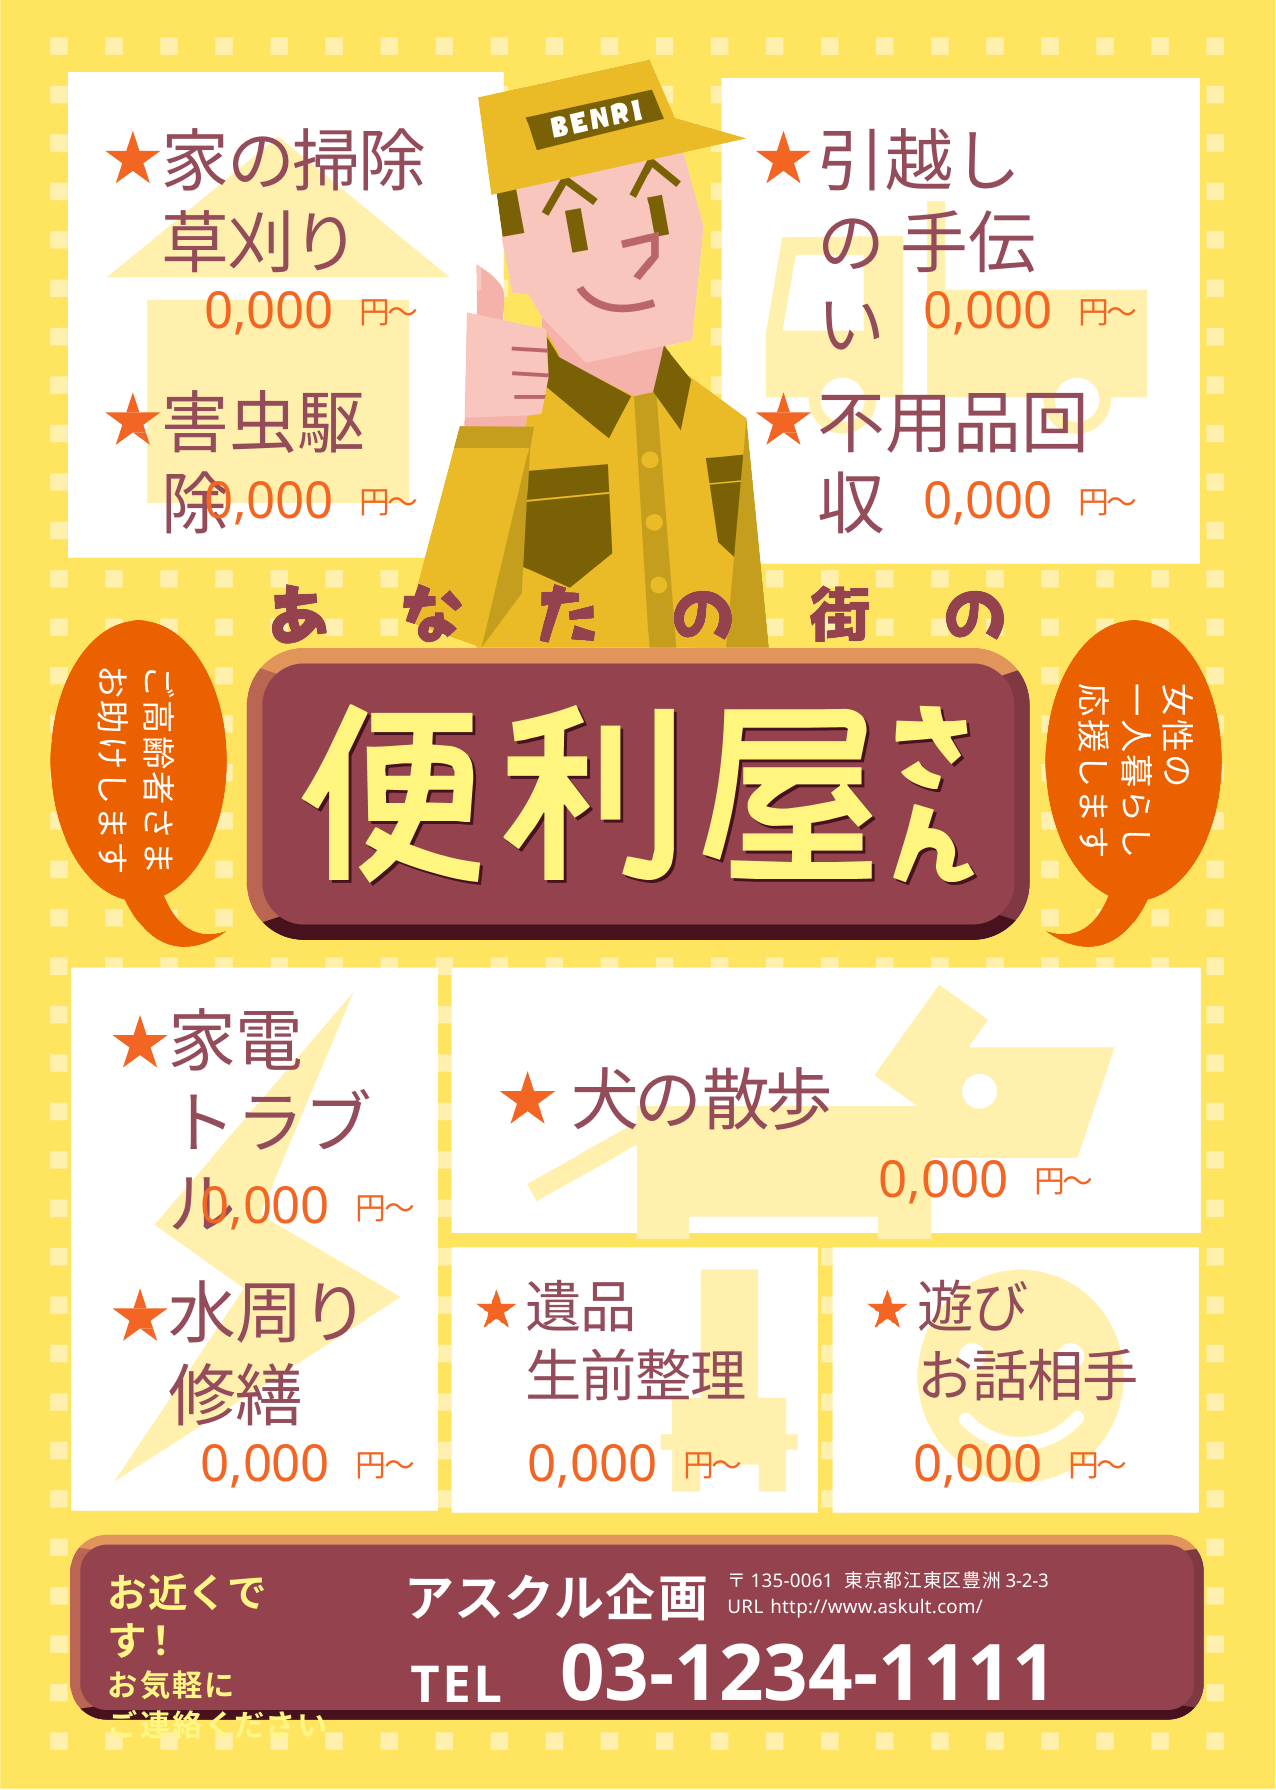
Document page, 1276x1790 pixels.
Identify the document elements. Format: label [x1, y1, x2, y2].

text_box [769, 78, 1200, 564]
text_box [71, 967, 438, 1511]
text_box [451, 1247, 818, 1513]
text_box [832, 1247, 1199, 1513]
text_box [68, 72, 407, 558]
text_box [451, 967, 1201, 1239]
picture [0, 0, 1276, 1789]
